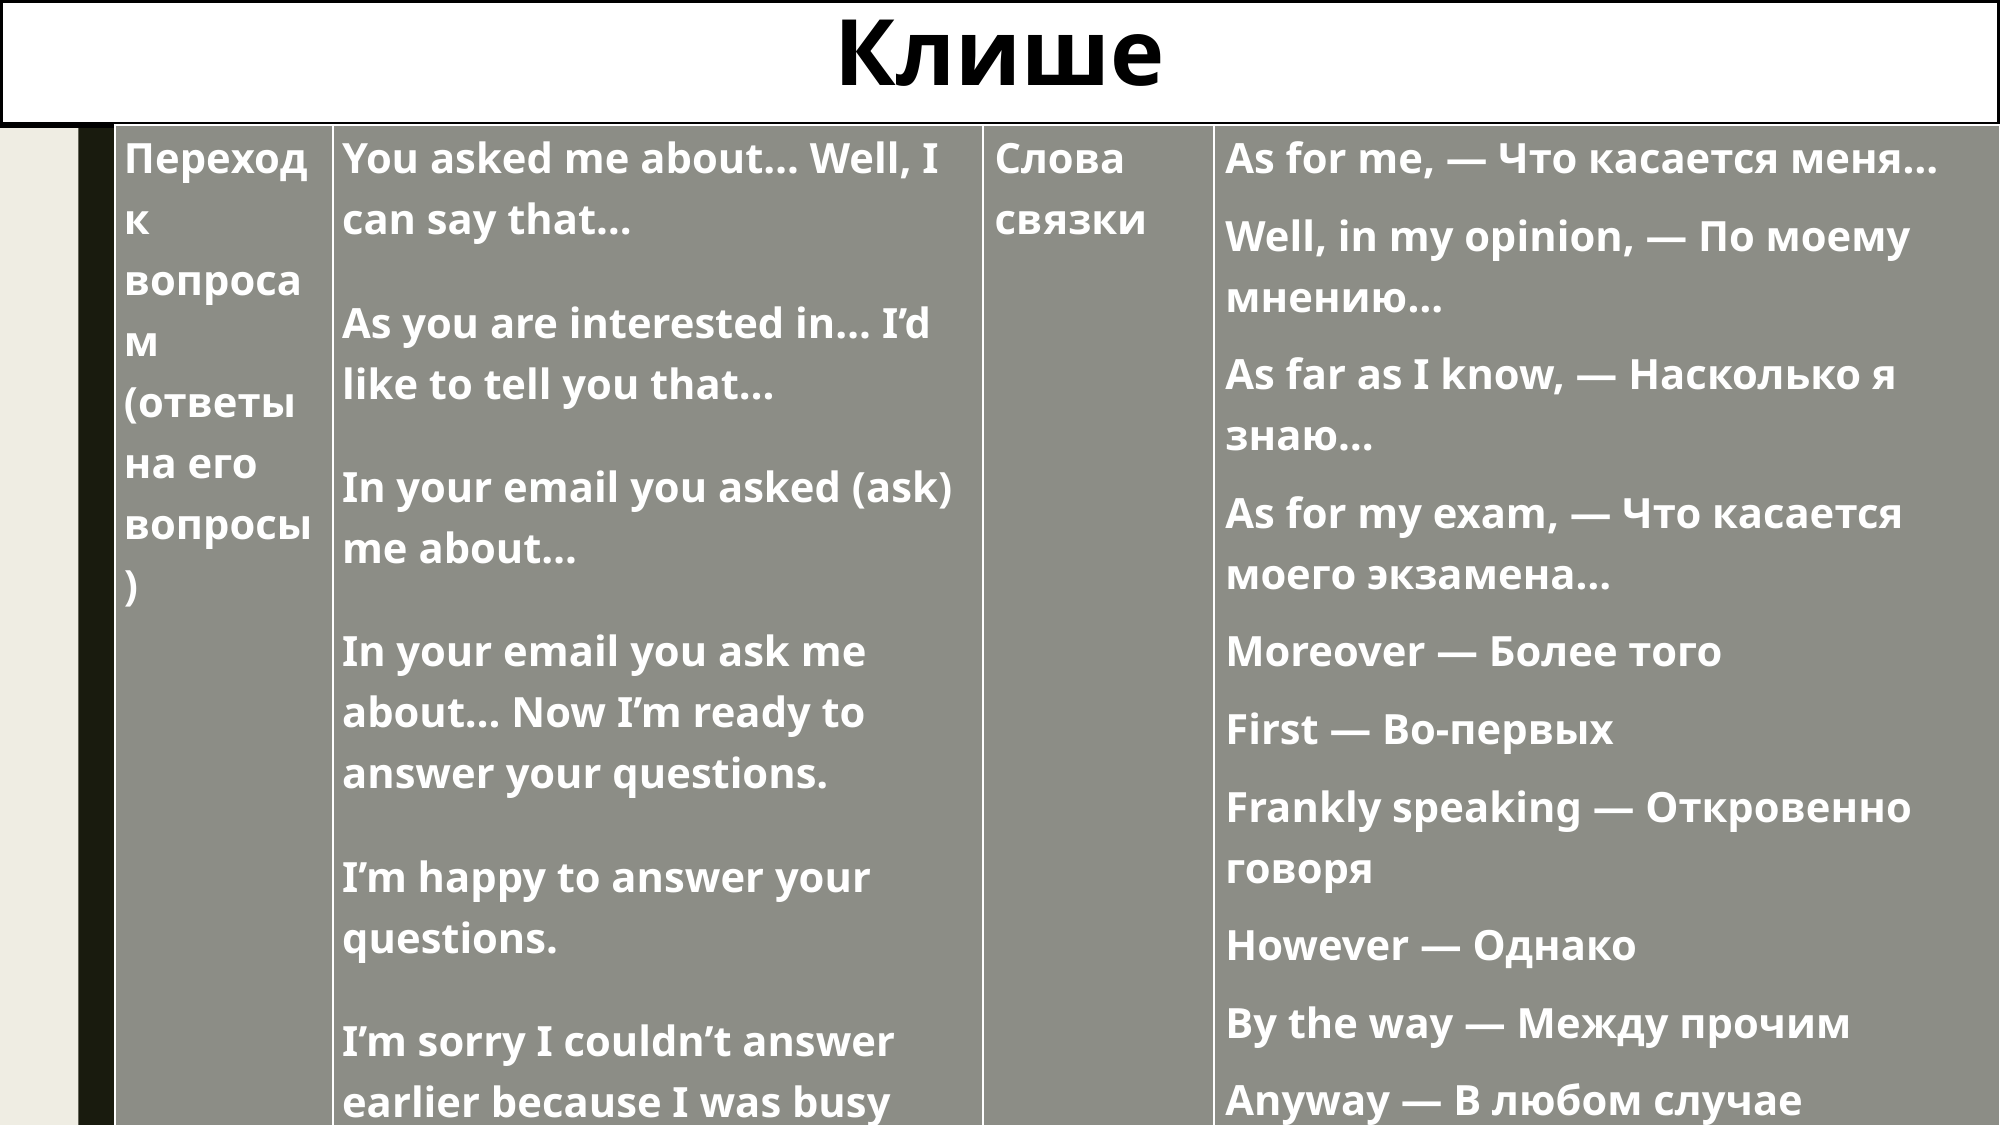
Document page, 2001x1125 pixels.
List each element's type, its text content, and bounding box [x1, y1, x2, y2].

table_header You asked me about… Well, I can say that… As you are interested in… I’d like to tell you that… In your email you asked (ask) me about… In your email you ask me about… Now I’m ready to answer your questions. I’m happy to answer your questions. I’m sorry I couldn’t answer earlier because I was busy with my exams. [334, 126, 982, 1125]
title Клише [0, 0, 2000, 128]
table_header Переход к вопросам (ответы на его вопросы) [116, 126, 332, 1125]
table_header As for me, — Что касается меня… Well, in my opinion, — По моему мнению… As far as I know, — Насколько я знаю… As for my exam, — Что касается моего экзамена… Moreover — Более того First — Во-первых Frankly speaking — Откровенно говоря However — Однако By the way — Между прочим Anyway — В любом случае [1215, 126, 1999, 1125]
table_header Слова связки [984, 126, 1213, 1125]
